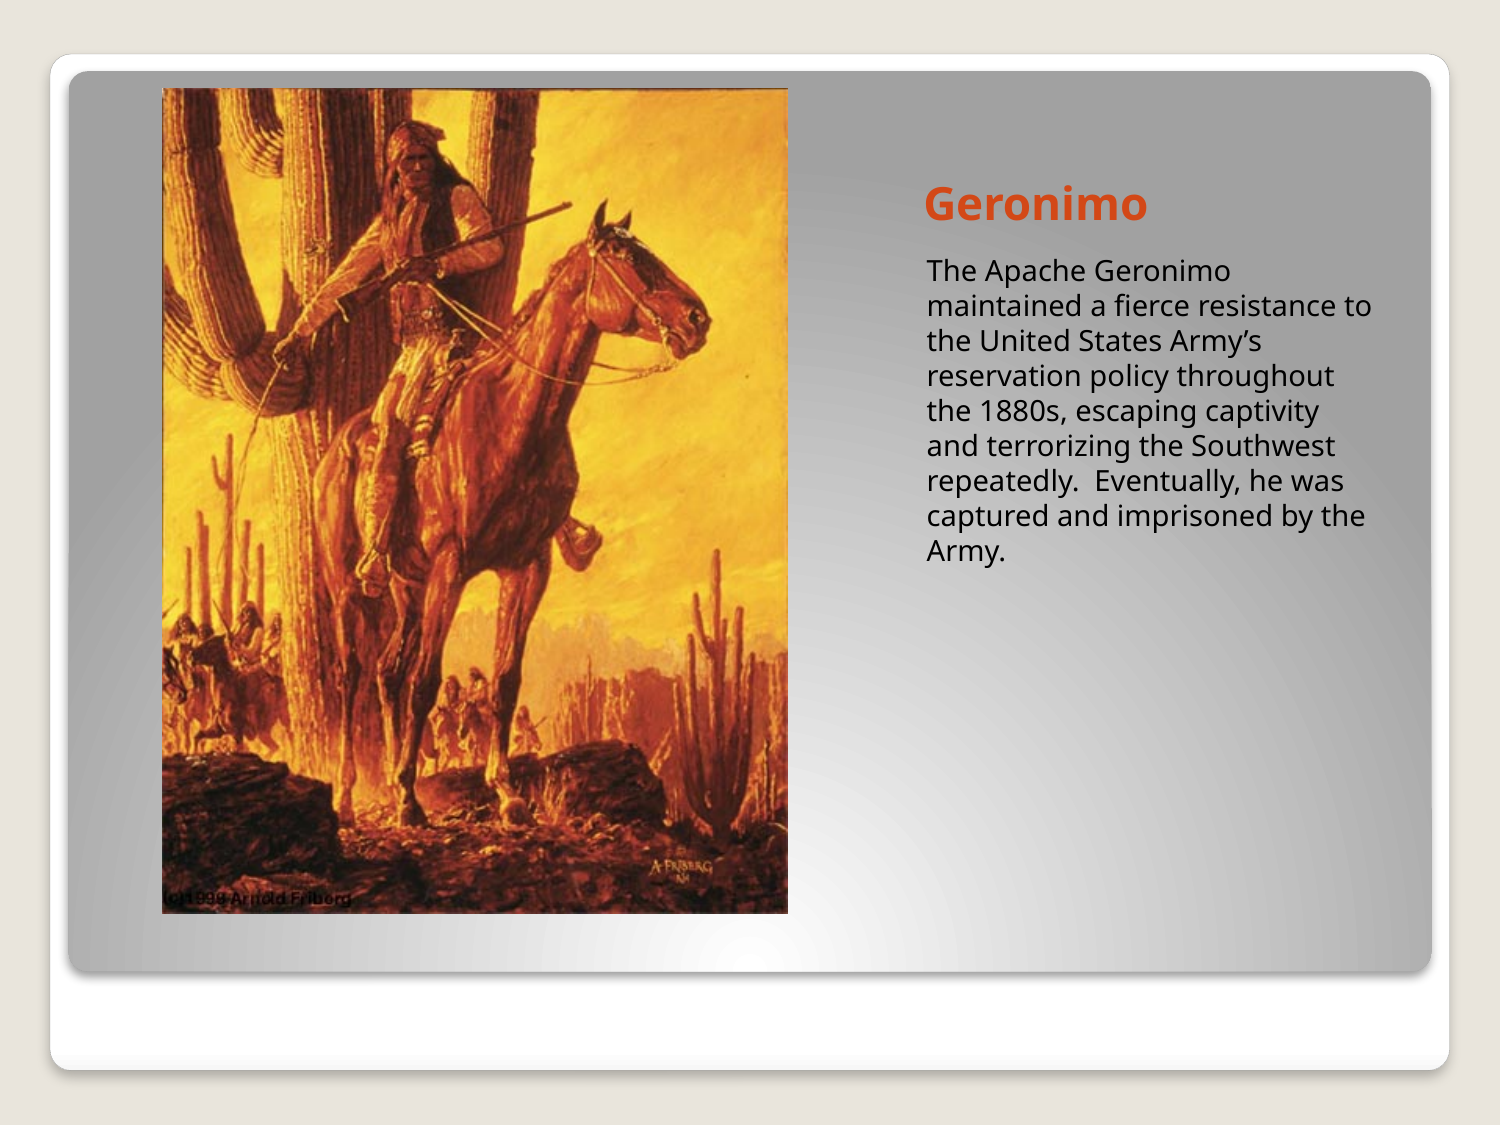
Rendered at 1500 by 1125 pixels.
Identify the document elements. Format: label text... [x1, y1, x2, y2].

title Geronimo [908, 87, 1397, 237]
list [162, 88, 788, 914]
list The Apache Geronimo maintained a fierce resistance to the United States Army’s reservation policy throughout the 1880s, escaping captivity and terrorizing the Southwest repeatedly. Eventually, he was captured and imprisoned by the Army. [908, 237, 1397, 928]
